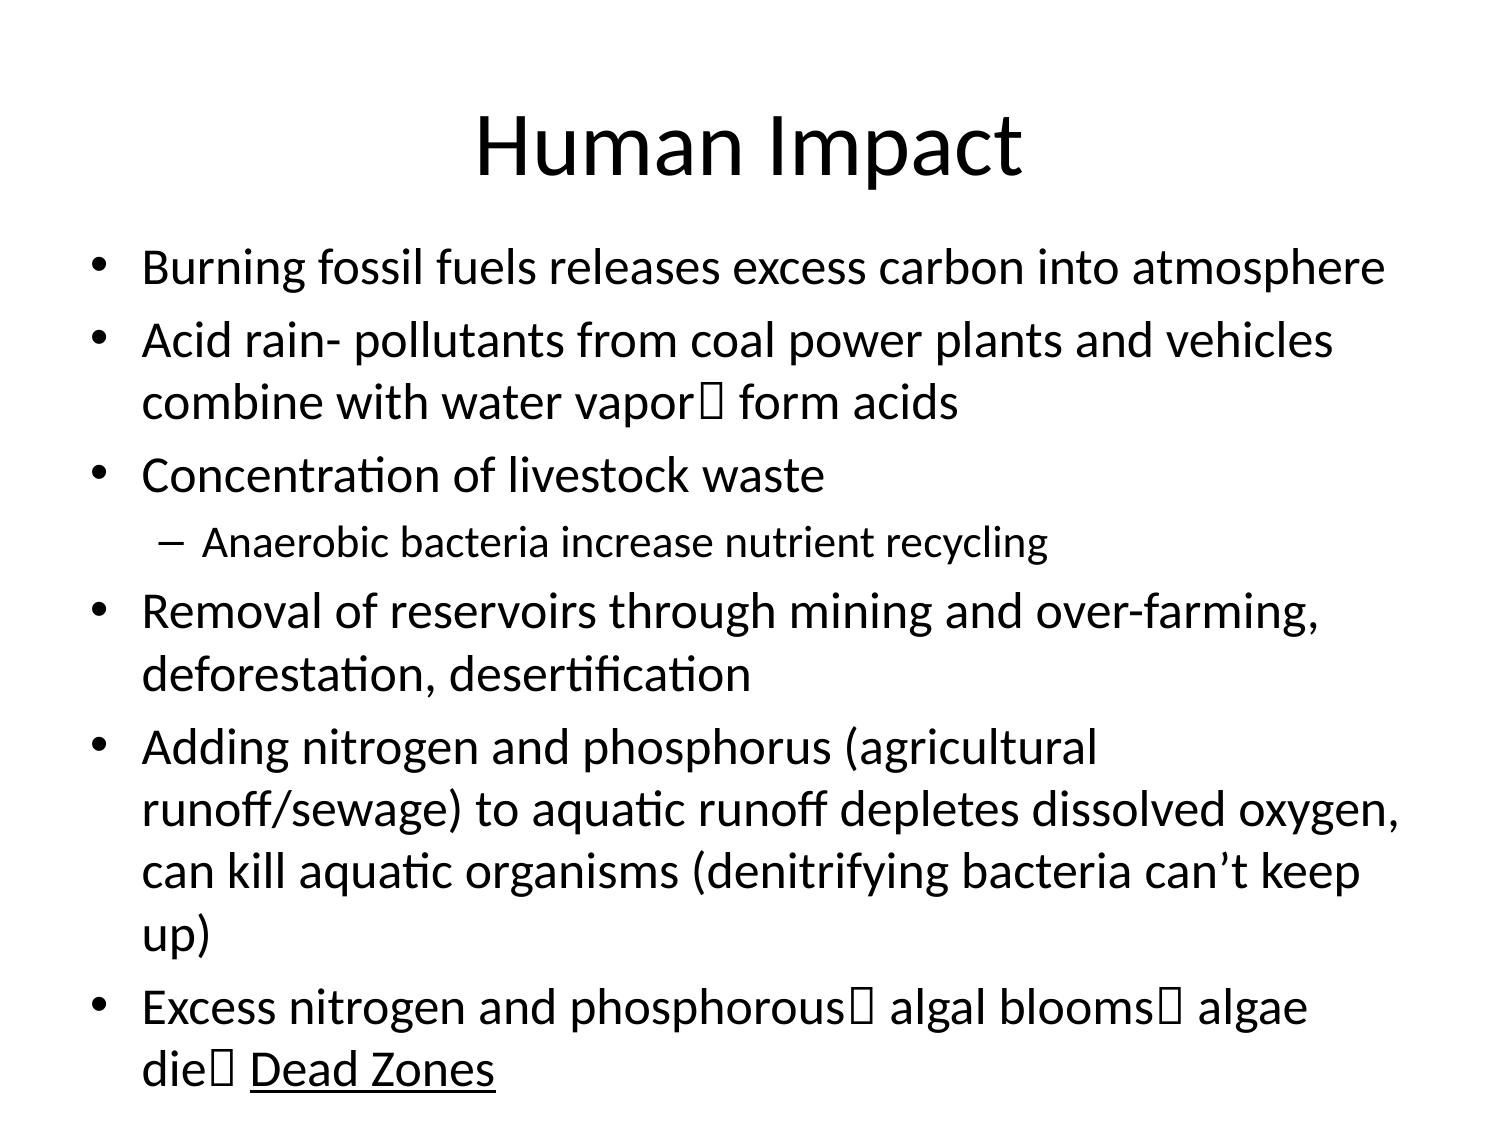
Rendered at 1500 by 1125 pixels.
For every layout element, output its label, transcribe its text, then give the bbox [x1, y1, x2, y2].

list Burning fossil fuels releases excess carbon into atmosphere Acid rain- pollutants from coal power plants and vehicles combine with water vapor form acids Concentration of livestock waste Anaerobic bacteria increase nutrient recycling Removal of reservoirs through mining and over-farming, deforestation, desertification Adding nitrogen and phosphorus (agricultural runoff/sewage) to aquatic runoff depletes dissolved oxygen, can kill aquatic organisms (denitrifying bacteria can’t keep up) Excess nitrogen and phosphorous algal blooms algae die Dead Zones [75, 224, 1425, 1125]
title Human Impact [75, 45, 1425, 224]
